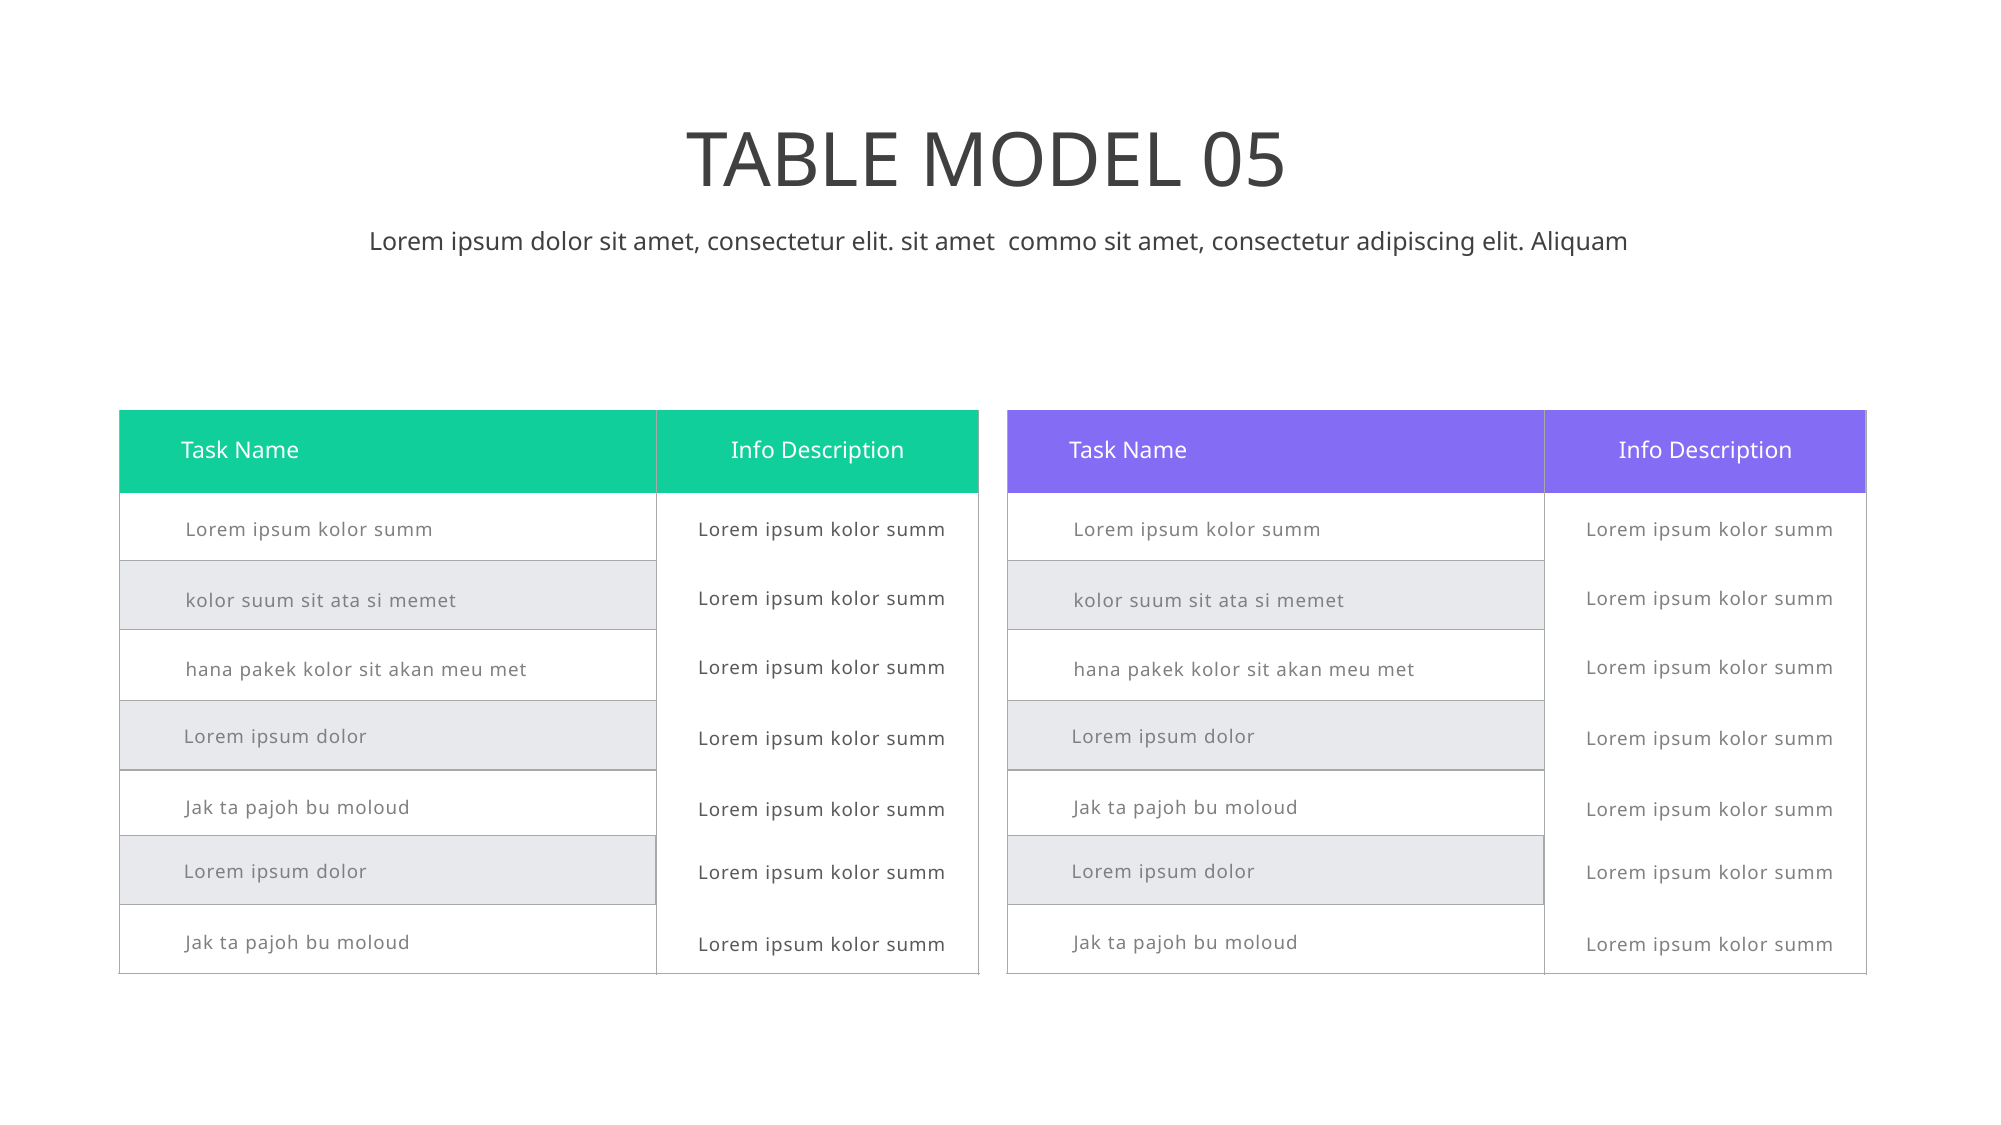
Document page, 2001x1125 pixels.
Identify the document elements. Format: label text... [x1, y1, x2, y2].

text_box TABLE MODEL 05 [506, 66, 1469, 202]
text_box Lorem ipsum kolor summ [687, 711, 957, 754]
text_box Task Name [177, 431, 412, 468]
text_box Lorem ipsum kolor summ [1575, 845, 1845, 888]
text_box kolor suum sit ata si memet [1069, 573, 1423, 616]
text_box Jak ta pajoh bu moloud [181, 914, 535, 957]
text_box Lorem ipsum kolor summ [687, 782, 957, 825]
text_box Lorem ipsum dolor sit amet, consectetur elit. sit amet commo sit amet, consectetur adipiscing elit. Aliquam [341, 202, 1659, 263]
text_box Lorem ipsum kolor summ [1575, 502, 1845, 545]
text_box Jak ta pajoh bu moloud [1069, 780, 1423, 823]
text_box Lorem ipsum kolor summ [1069, 502, 1423, 545]
text_box Lorem ipsum kolor summ [687, 640, 957, 683]
text_box Lorem ipsum kolor summ [1575, 917, 1845, 960]
text_box Lorem ipsum dolor [1067, 844, 1421, 887]
text_box Lorem ipsum kolor summ [1575, 711, 1845, 754]
text_box Lorem ipsum kolor summ [687, 571, 957, 614]
text_box Lorem ipsum kolor summ [181, 502, 535, 545]
text_box [1008, 560, 1544, 630]
text_box [1545, 410, 1866, 493]
text_box [120, 700, 656, 771]
text_box Lorem ipsum kolor summ [687, 917, 957, 960]
text_box Lorem ipsum dolor [179, 709, 533, 752]
text_box Lorem ipsum kolor summ [1575, 571, 1845, 614]
text_box Task Name [1064, 431, 1300, 468]
text_box Info Description [1588, 431, 1824, 468]
text_box Lorem ipsum dolor [179, 844, 533, 887]
text_box [1008, 700, 1544, 771]
text_box [1008, 835, 1544, 905]
text_box Lorem ipsum kolor summ [1575, 782, 1845, 825]
text_box hana pakek kolor sit akan meu met [1069, 642, 1423, 685]
text_box [120, 410, 656, 493]
text_box Lorem ipsum kolor summ [687, 845, 957, 888]
text_box Info Description [700, 431, 936, 468]
text_box Lorem ipsum kolor summ [687, 502, 957, 545]
text_box [1008, 410, 1544, 493]
text_box Lorem ipsum dolor [1067, 709, 1421, 752]
text_box Jak ta pajoh bu moloud [1069, 914, 1423, 957]
text_box [120, 560, 656, 630]
text_box [120, 835, 656, 905]
text_box Jak ta pajoh bu moloud [181, 780, 535, 823]
text_box hana pakek kolor sit akan meu met [181, 642, 535, 685]
text_box [657, 410, 979, 493]
text_box kolor suum sit ata si memet [181, 573, 535, 616]
text_box Lorem ipsum kolor summ [1575, 640, 1845, 683]
